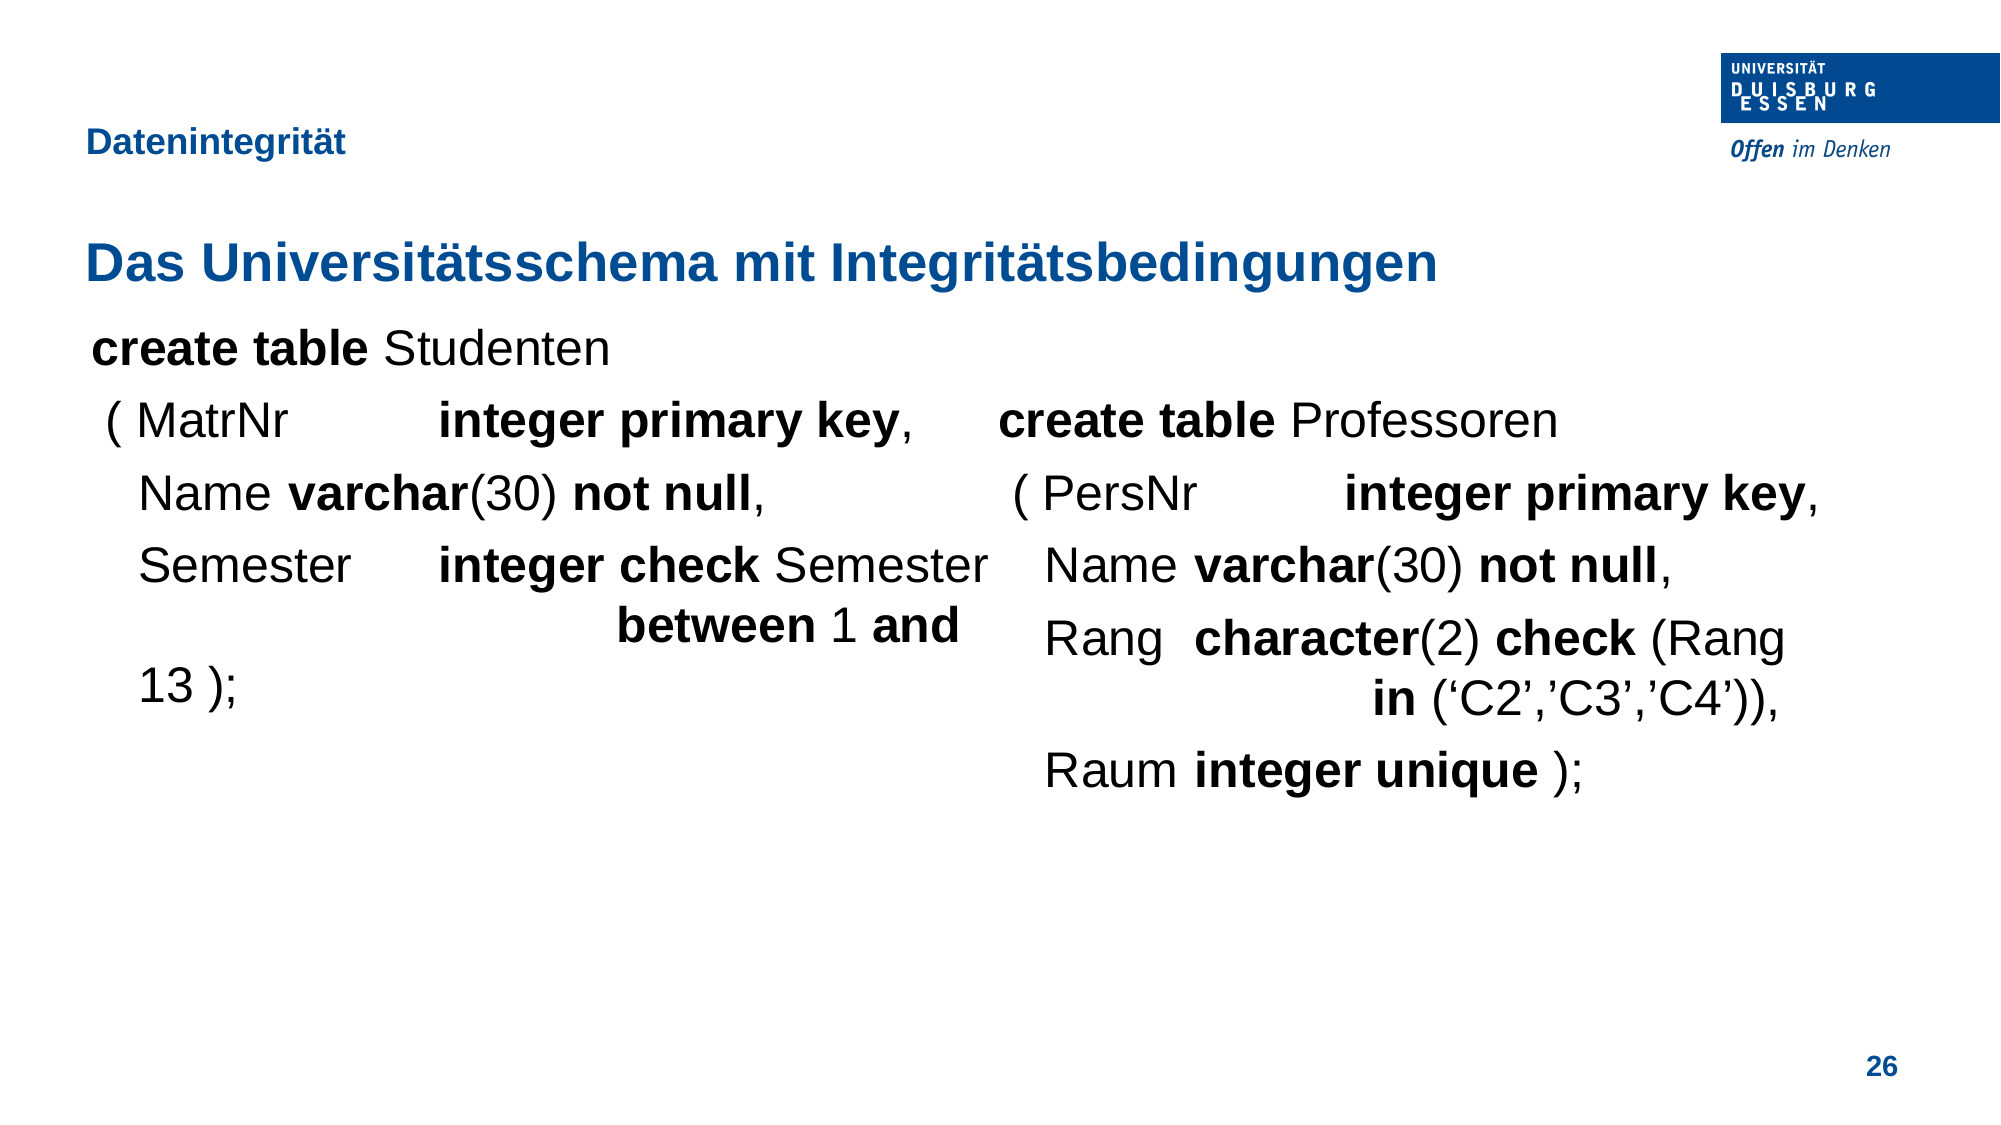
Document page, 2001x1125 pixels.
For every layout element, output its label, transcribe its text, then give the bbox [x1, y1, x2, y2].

picture [1721, 53, 2000, 162]
list Datenintegrität [85, 122, 1694, 163]
list create table Studenten ( MatrNr integer primary key, Name varchar(30) not null, Semester integer check Semester between 1 and 13 ); create table Professoren ( PersNr integer primary key, Name varchar(30) not null, Rang character(2) check (Rang in (‘C2’,’C3’,’C4’)), Raum integer unique ); [85, 307, 1914, 901]
list Das Universitätsschema mit Integritätsbedingungen [85, 227, 1694, 303]
slide_number 26 [1677, 1039, 1914, 1081]
